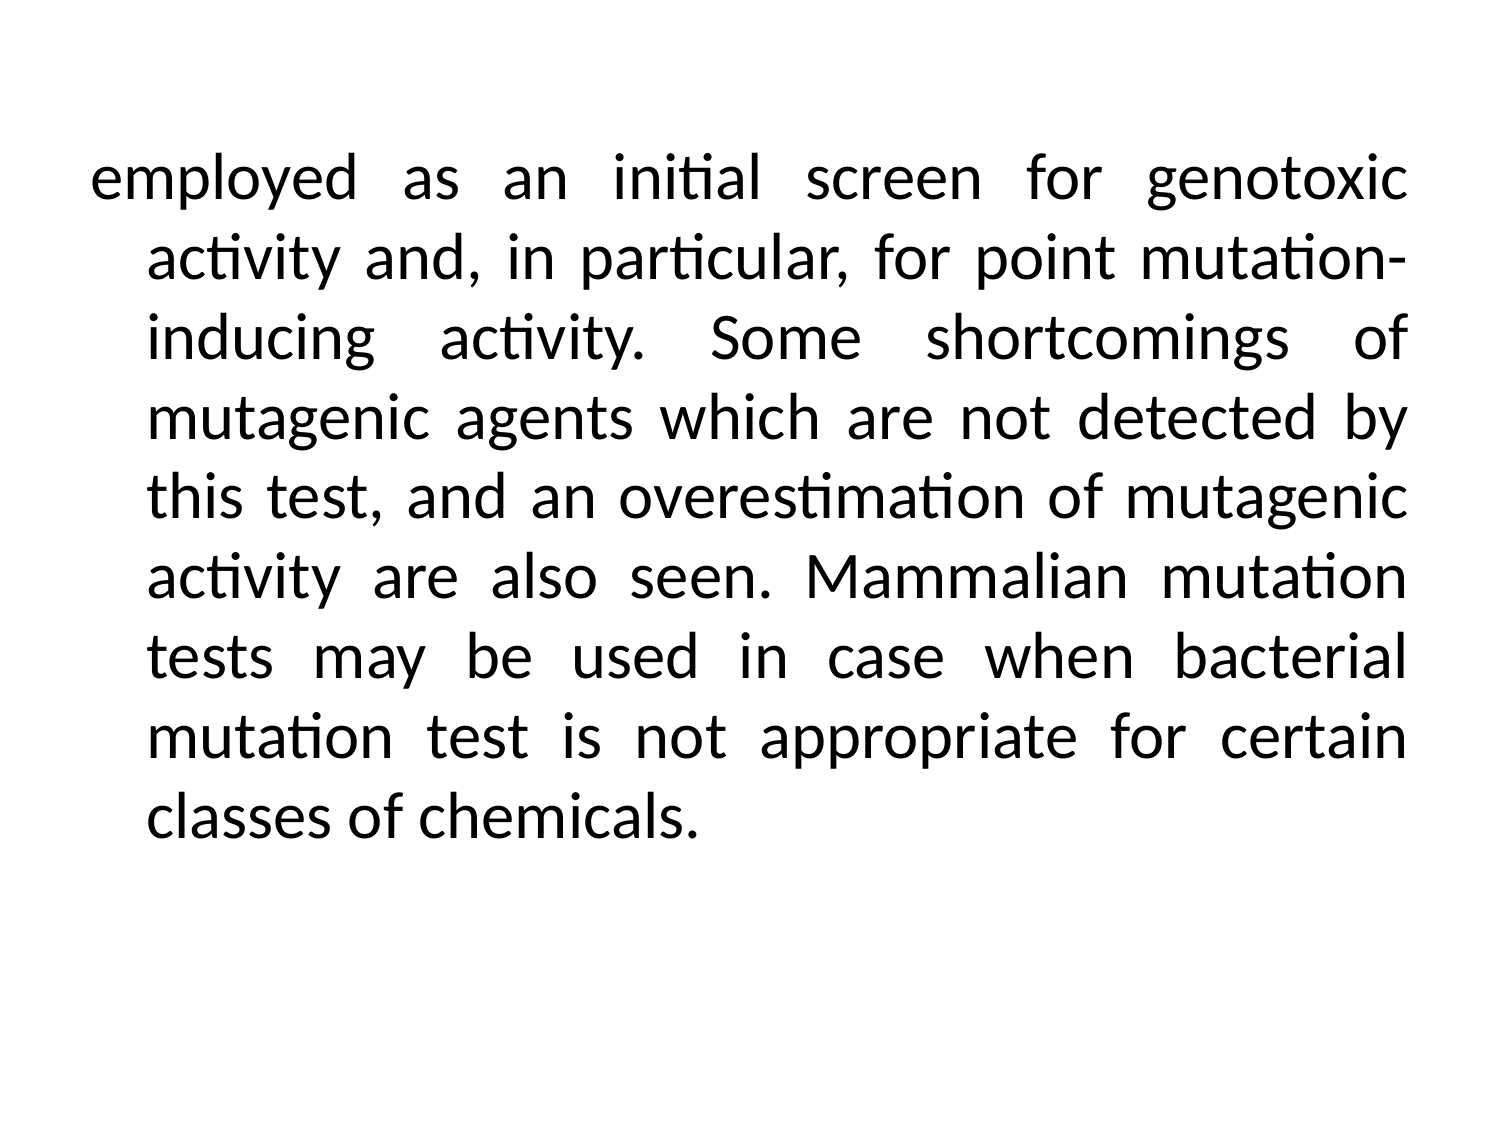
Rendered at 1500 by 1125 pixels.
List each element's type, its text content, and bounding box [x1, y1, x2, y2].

list employed as an initial screen for genotoxic activity and, in particular, for point mutation-inducing activity. Some shortcomings of mutagenic agents which are not detected by this test, and an overestimation of mutagenic activity are also seen. Mammalian mutation tests may be used in case when bacterial mutation test is not appropriate for certain classes of chemicals. [75, 125, 1425, 1005]
